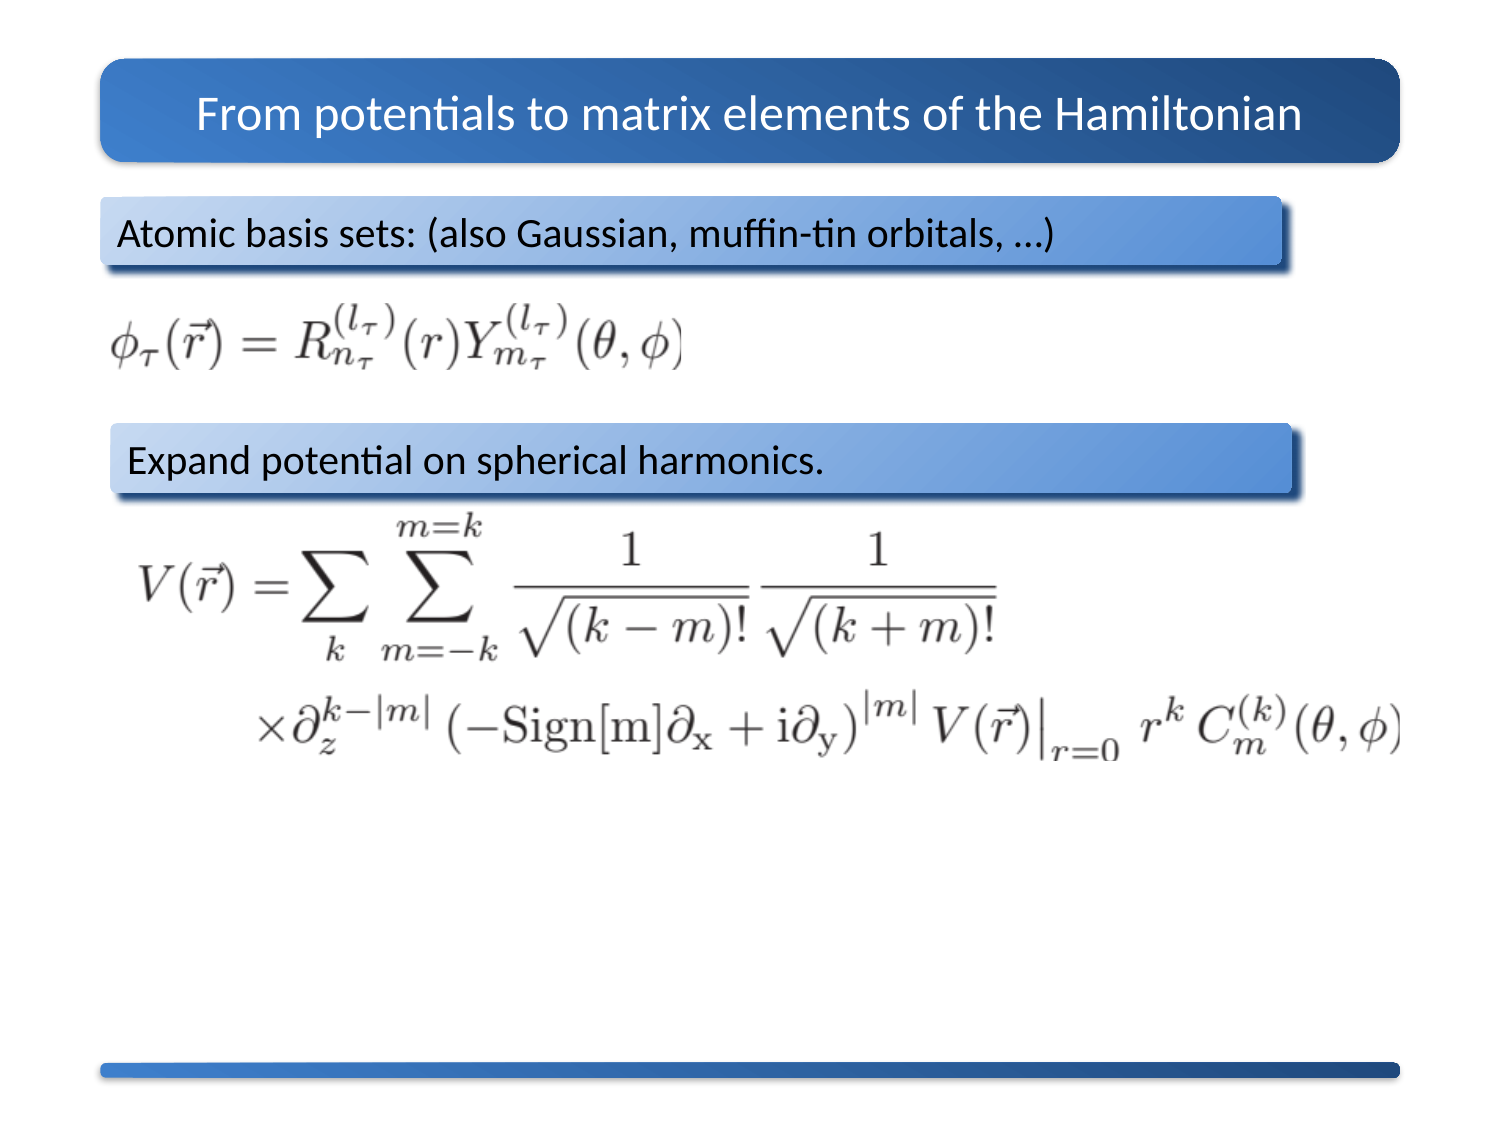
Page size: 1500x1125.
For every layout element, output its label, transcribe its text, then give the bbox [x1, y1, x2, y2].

text_box From potentials to matrix elements of the Hamiltonian [99, 58, 1401, 164]
text_box Atomic basis sets: (also Gaussian, muffin-tin orbitals, …) [99, 195, 1282, 266]
picture [136, 510, 1400, 761]
text_box Expand potential on spherical harmonics. [109, 422, 1293, 494]
picture [110, 302, 682, 370]
text_box [99, 1062, 1401, 1079]
